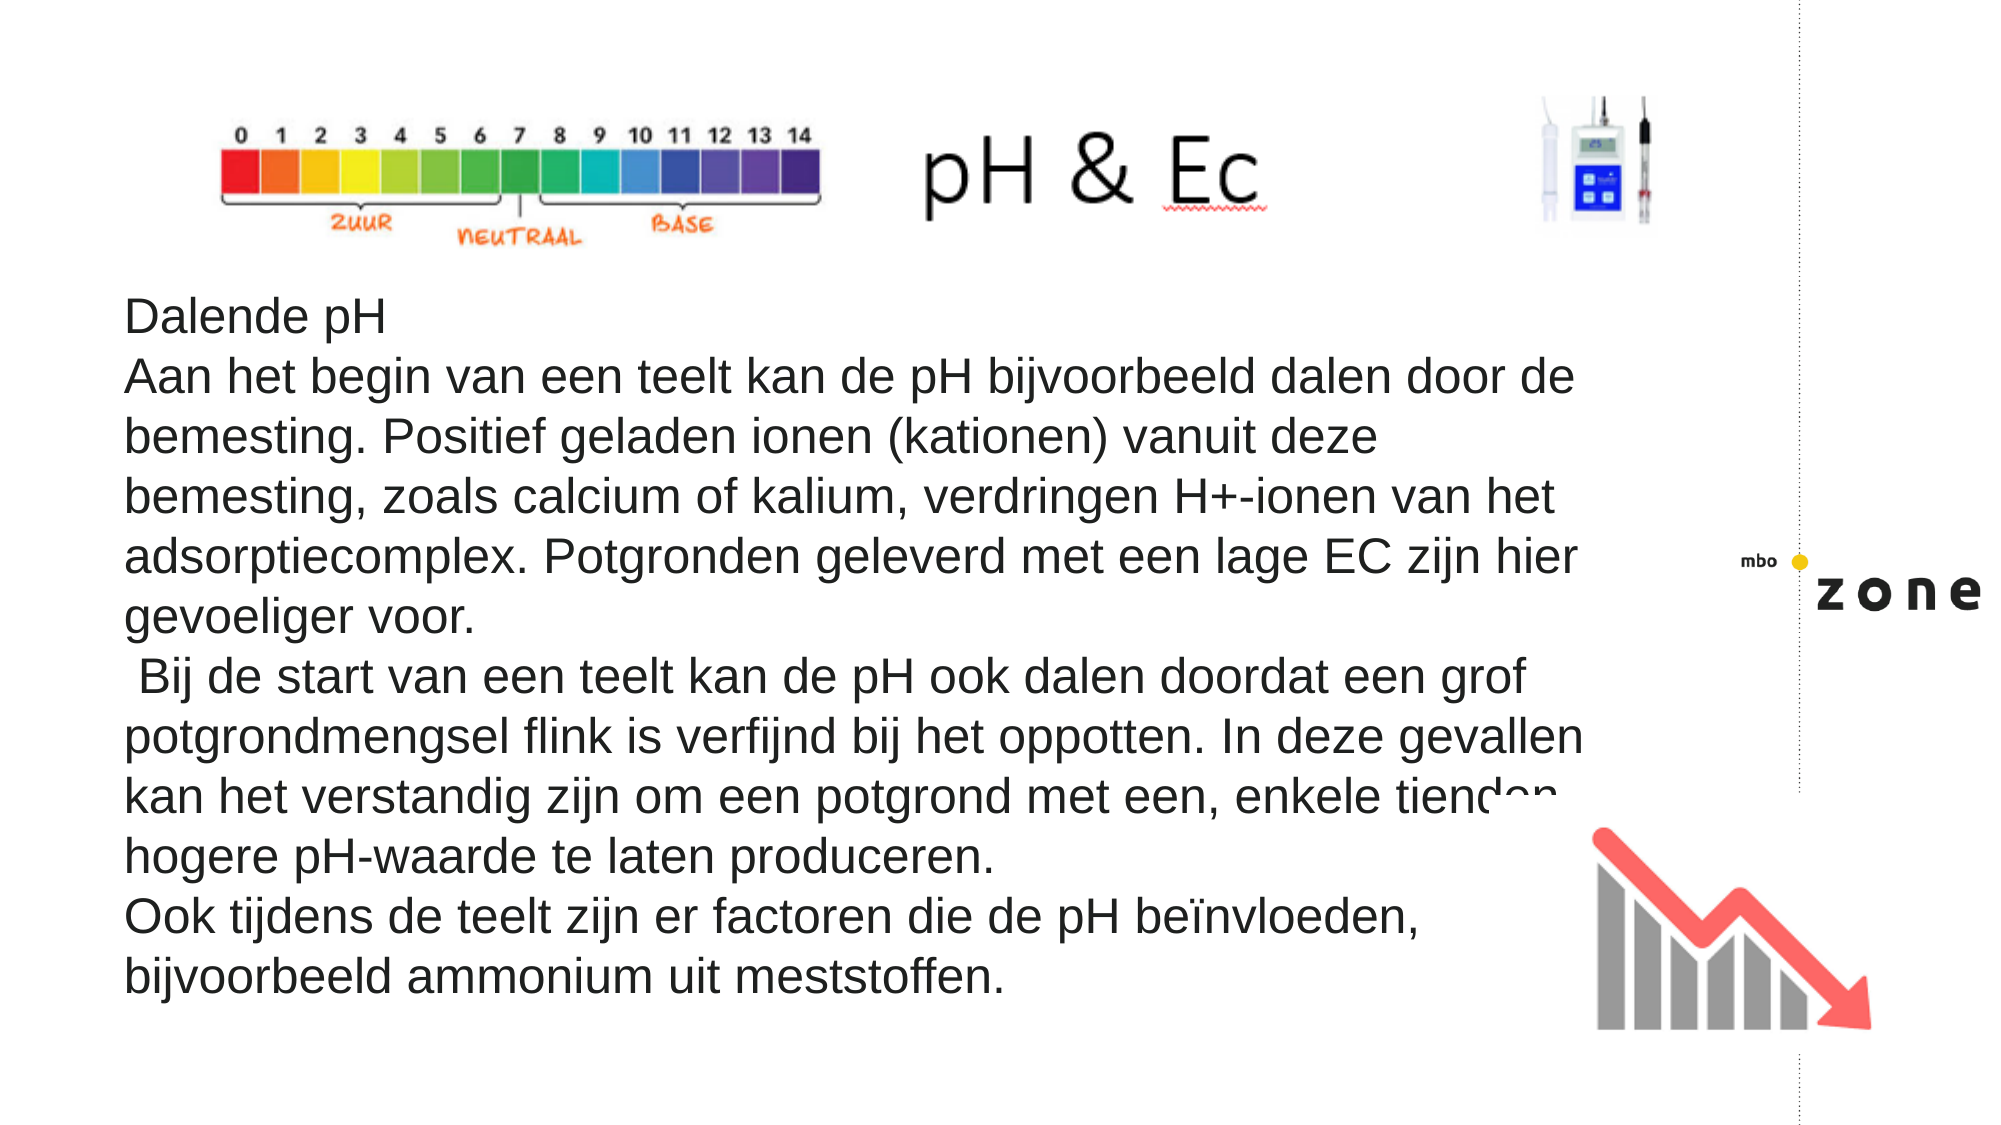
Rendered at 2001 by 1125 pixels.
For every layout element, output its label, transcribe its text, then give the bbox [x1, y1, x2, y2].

picture [155, 0, 2001, 1125]
list Dalende pH Aan het begin van een teelt kan de pH bijvoorbeeld dalen door de bemesting. Positief geladen ionen (kationen) vanuit deze bemesting, zoals calcium of kalium, verdringen H+-ionen van het adsorptiecomplex. Potgronden geleverd met een lage EC zijn hier gevoeliger voor. Bij de start van een teelt kan de pH ook dalen doordat een grof potgrondmengsel flink is verfijnd bij het oppotten. In deze gevallen kan het verstandig zijn om een potgrond met een, enkele tienden, hogere pH-waarde te laten produceren. Ook tijdens de teelt zijn er factoren die de pH beïnvloeden, bijvoorbeeld ammonium uit meststoffen. [124, 283, 1607, 998]
